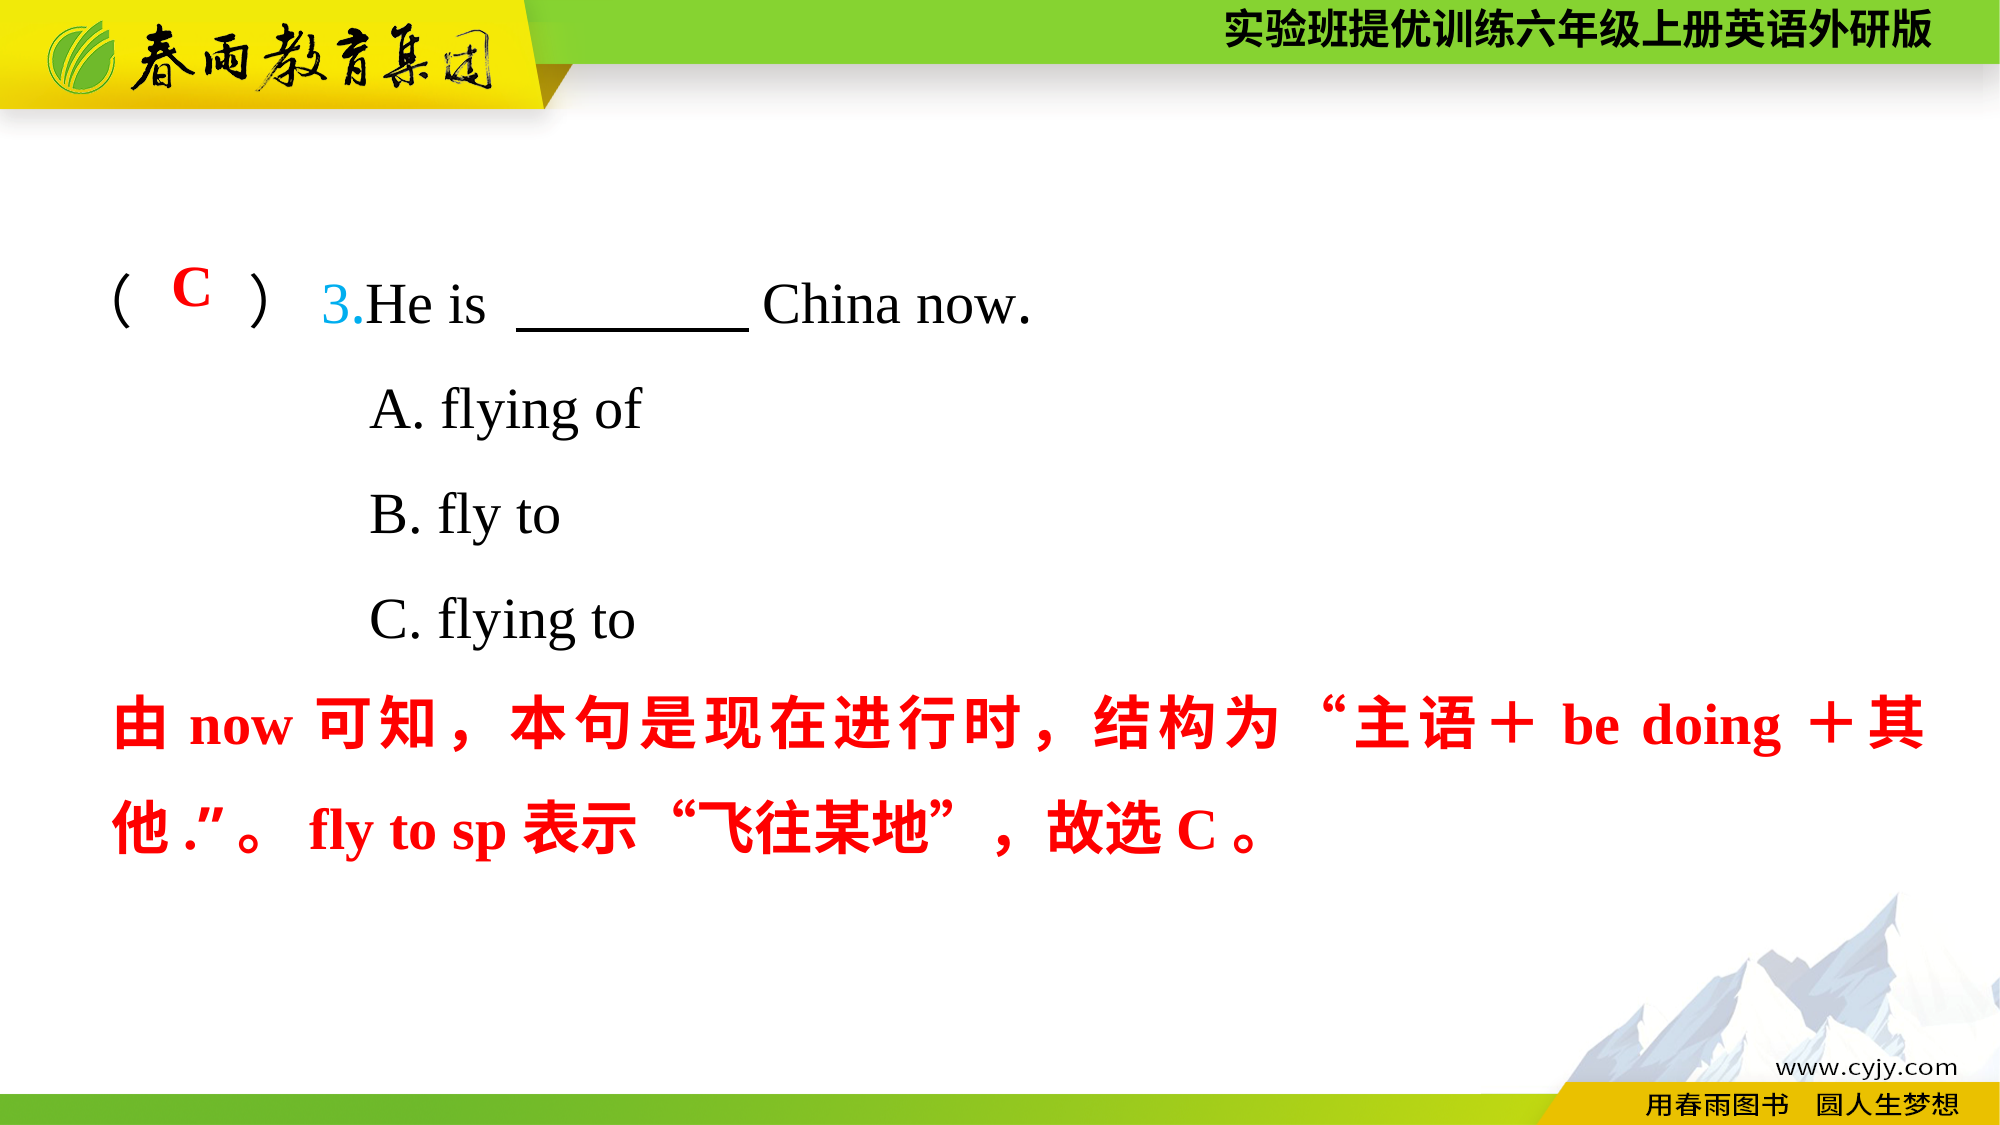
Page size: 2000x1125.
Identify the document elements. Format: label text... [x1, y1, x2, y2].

text_box C [156, 240, 232, 326]
picture [0, 0, 2000, 1125]
list （ ）3.He is China now. A. flying of B. fly to C. flying to [59, 222, 1944, 649]
text_box 由now可知，本句是现在进行时，结构为“主语＋be doing＋其他.”。fly to sp表示“飞往某地”，故选C。 [96, 643, 1941, 869]
